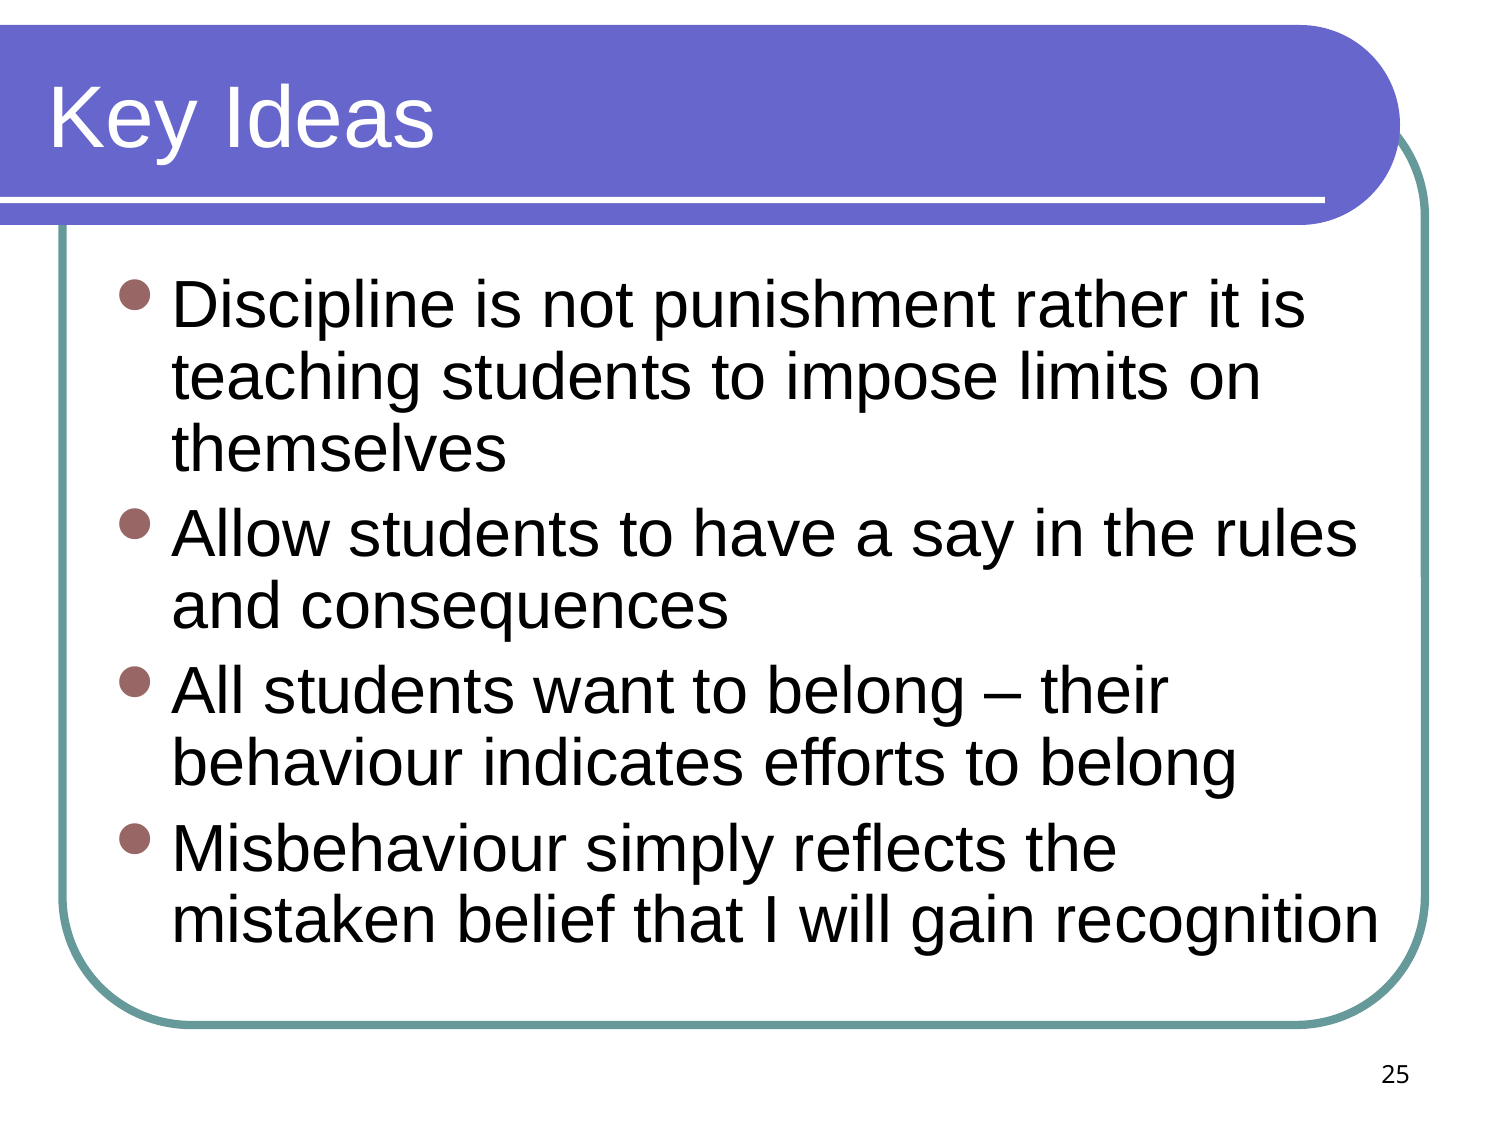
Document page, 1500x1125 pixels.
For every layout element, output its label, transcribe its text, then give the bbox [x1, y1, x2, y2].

title Key Ideas [31, 37, 1348, 188]
slide_number 25 [1074, 1024, 1426, 1101]
list Discipline is not punishment rather it is teaching students to impose limits on themselves Allow students to have a say in the rules and consequences All students want to belong – their behaviour indicates efforts to belong Misbehaviour simply reflects the mistaken belief that I will gain recognition [99, 262, 1401, 988]
